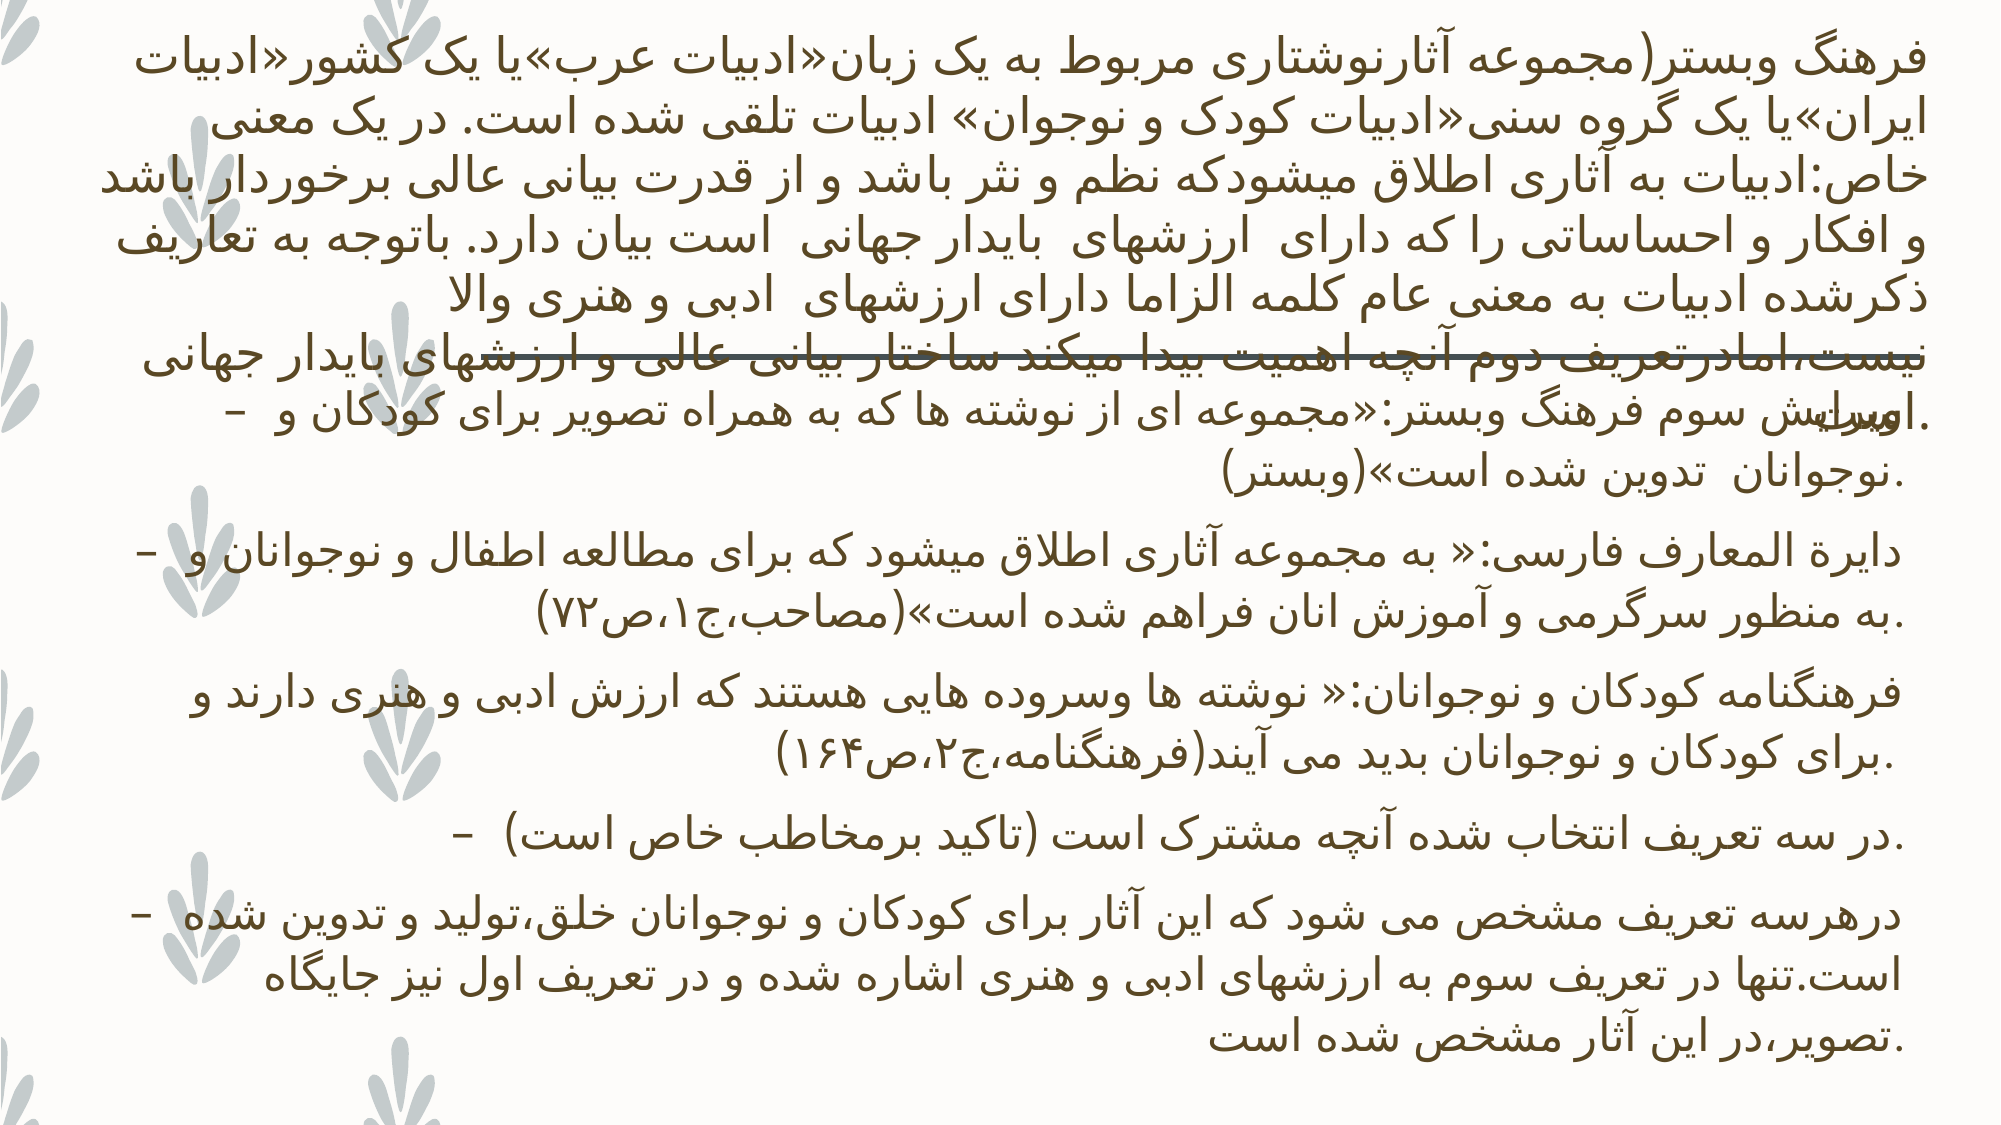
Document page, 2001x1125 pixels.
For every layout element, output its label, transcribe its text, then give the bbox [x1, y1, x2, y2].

title فرهنگ وبستر(مجموعه آثارنوشتاری مربوط به یک زبان«ادبیات عرب»یا یک کشور«ادبیات ایران»یا یک گروه سنی«ادبیات کودک و نوجوان» ادبیات تلقی شده است. در یک معنی خاص:ادبیات به آثاری اطلاق میشودکه نظم و نثر باشد و از قدرت بیانی عالی برخوردار باشد و افکار و احساساتی را که دارای ارزشهای بایدار جهانی است بیان دارد. باتوجه به تعاریف ذکرشده ادبیات به معنی عام کلمه الزاما دارای ارزشهای ادبی و هنری والا نیست،امادرتعریف دوم آنچه اهمیت بیدا میکند ساختار بیانی عالی و ارزشهای بایدار جهانی است. [60, 19, 1947, 450]
list ویرایش سوم فرهنگ وبستر:«مجموعه ای از نوشته ها که به همراه تصویر برای کودکان و نوجوانان تدوین شده است»(وبستر). دایرة المعارف فارسی:« به مجموعه آثاری اطلاق میشود که برای مطالعه اطفال و نوجوانان و به منظور سرگرمی و آموزش انان فراهم شده است»(مصاحب،ج۱،ص۷۲). فرهنگنامه کودکان و نوجوانان:« نوشته ها وسروده هایی هستند که ارزش ادبی و هنری دارند و برای کودکان و نوجوانان بدید می آیند(فرهنگنامه،ج۲،ص۱۶۴). در سه تعریف انتخاب شده آنچه مشترک است (تاکید برمخاطب خاص است). درهرسه تعریف مشخص می شود که این آثار برای کودکان و نوجوانان خلق،تولید و تدوین شده است.تنها در تعریف سوم به ارزشهای ادبی و هنری اشاره شده و در تعریف اول نیز جایگاه تصویر،در این آثار مشخص شده است. [86, 366, 1920, 1082]
